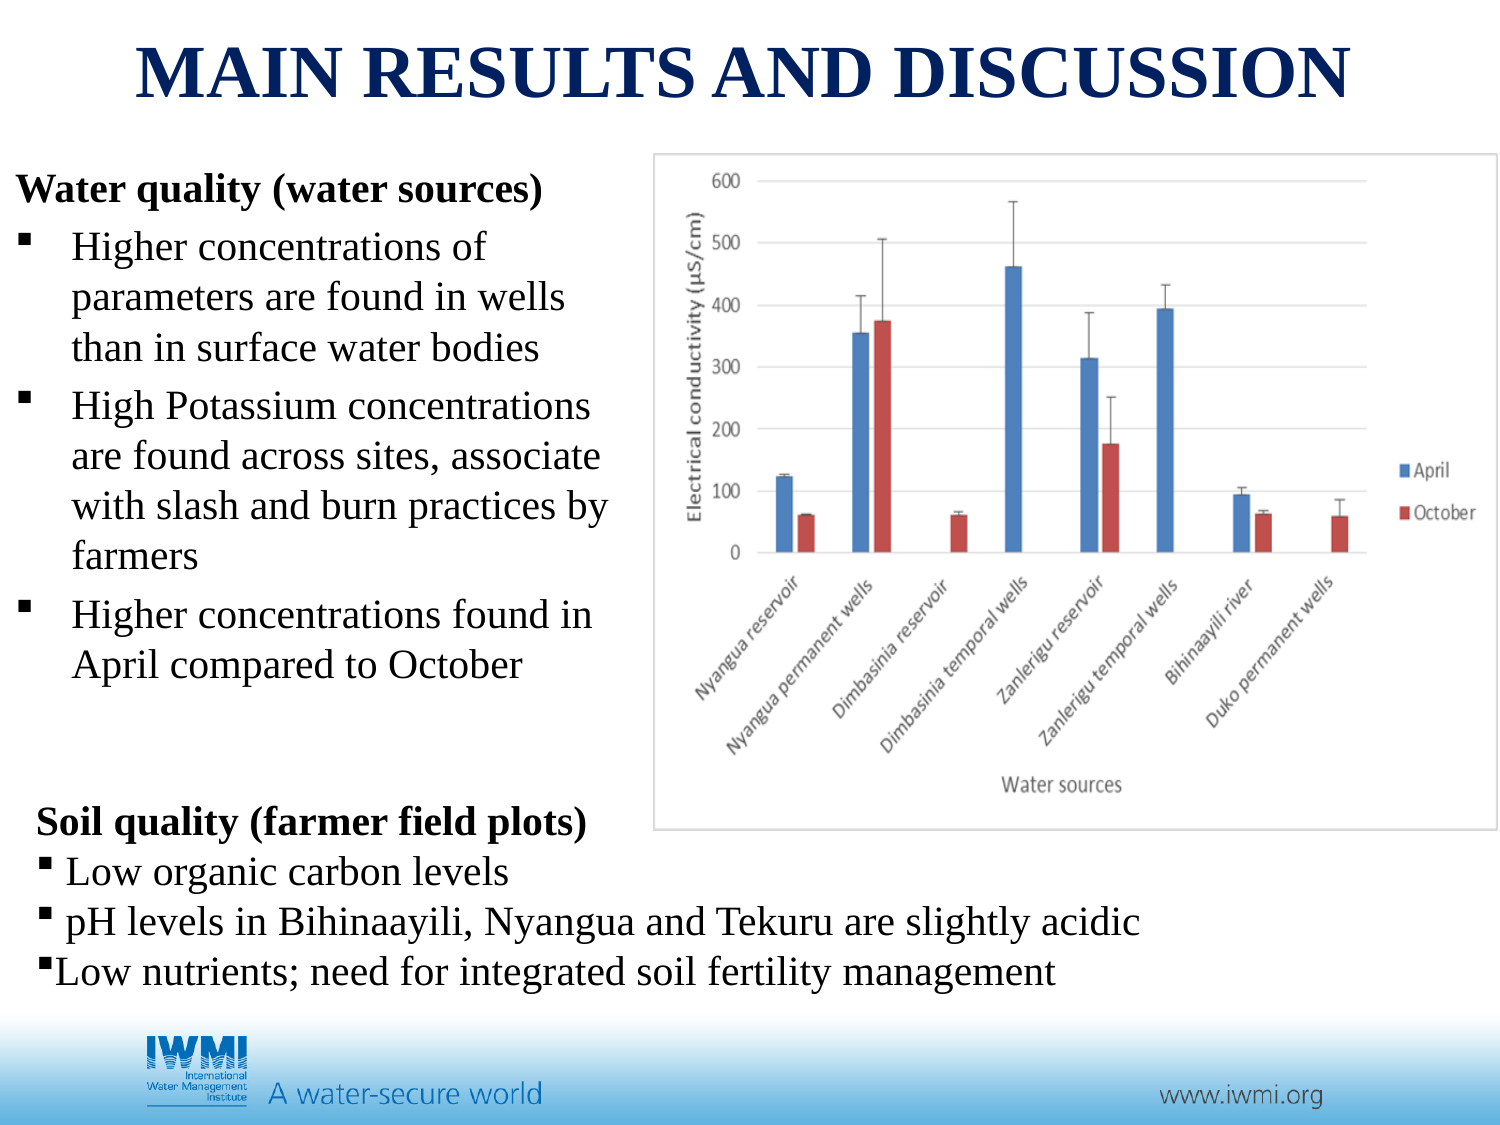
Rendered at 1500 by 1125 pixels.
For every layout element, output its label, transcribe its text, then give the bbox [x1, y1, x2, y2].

picture [0, 1012, 1500, 1125]
title Main results and discussion [19, 14, 1470, 128]
list Water quality (water sources) Higher concentrations of parameters are found in wells than in surface water bodies High Potassium concentrations are found across sites, associate with slash and burn practices by farmers Higher concentrations found in April compared to October [0, 153, 650, 754]
picture [652, 152, 1498, 831]
text_box Soil quality (farmer field plots) Low organic carbon levels pH levels in Bihinaayili, Nyangua and Tekuru are slightly acidic Low nutrients; need for integrated soil fertility management [21, 786, 1379, 1051]
